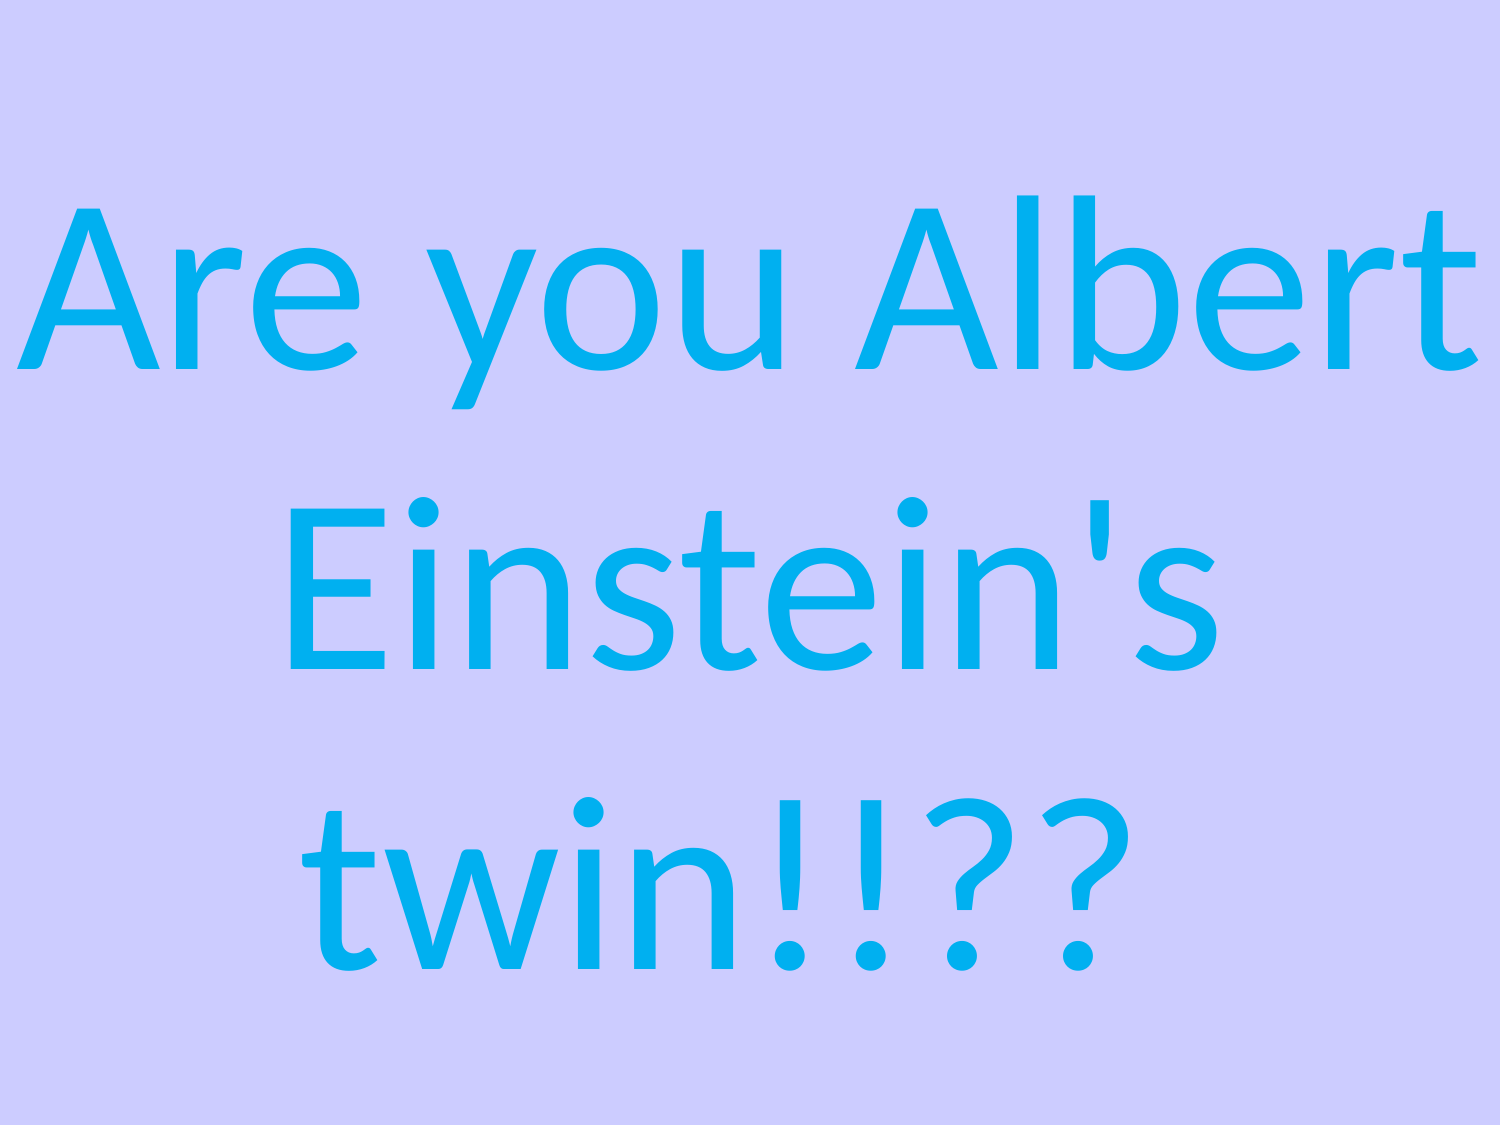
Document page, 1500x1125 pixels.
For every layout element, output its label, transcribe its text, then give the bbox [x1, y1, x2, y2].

text_box Are you Albert Einstein's twin!!?? [0, 112, 1500, 1028]
